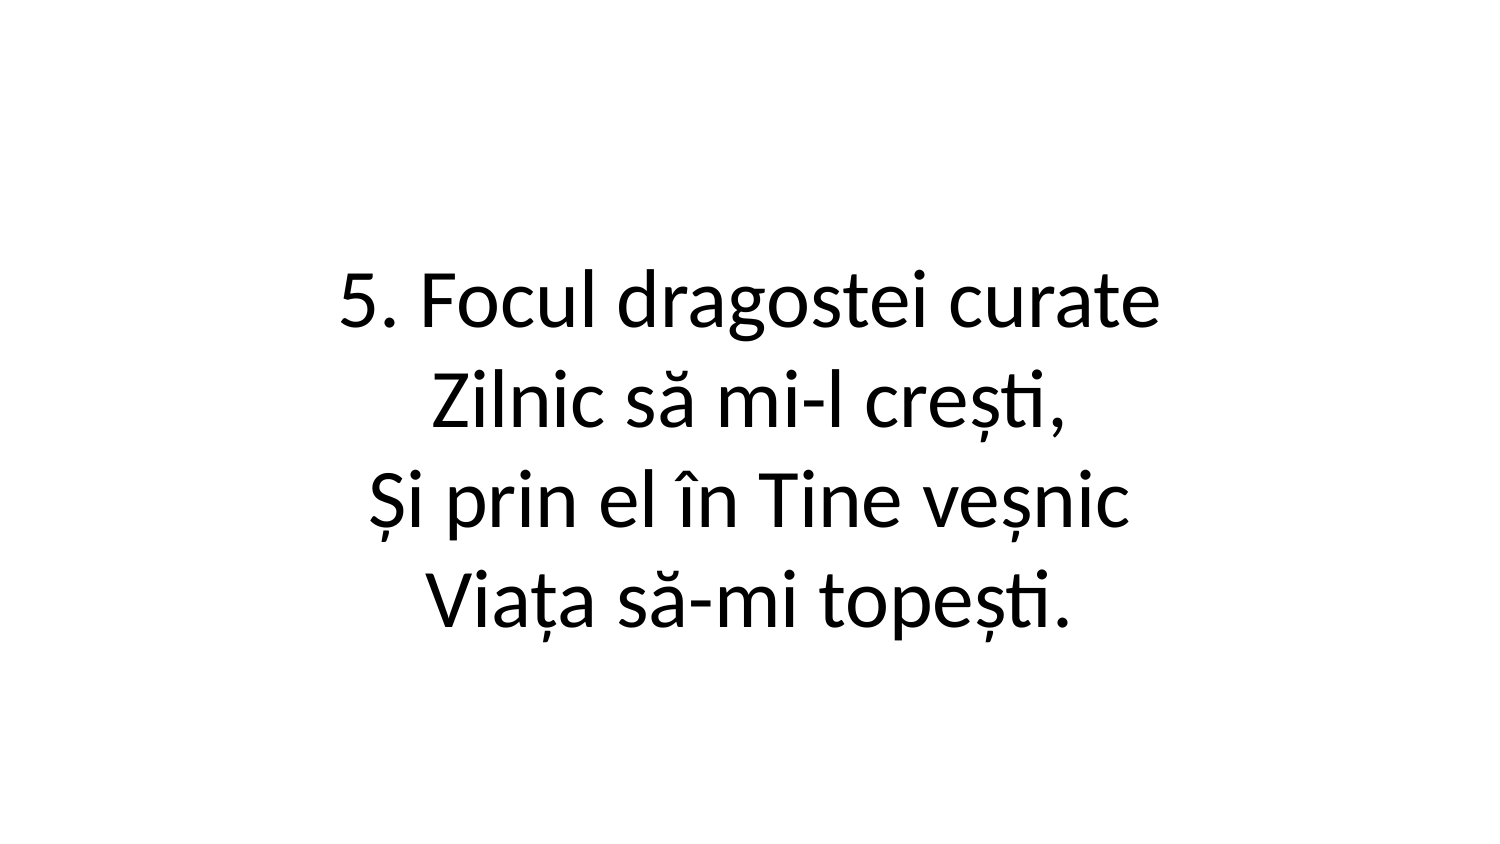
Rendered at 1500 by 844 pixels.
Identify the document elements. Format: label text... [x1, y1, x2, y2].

text_box 5. Focul dragostei curate Zilnic să mi-l crești, Și prin el în Tine veșnic Viața să-mi topești. [322, 192, 1178, 652]
